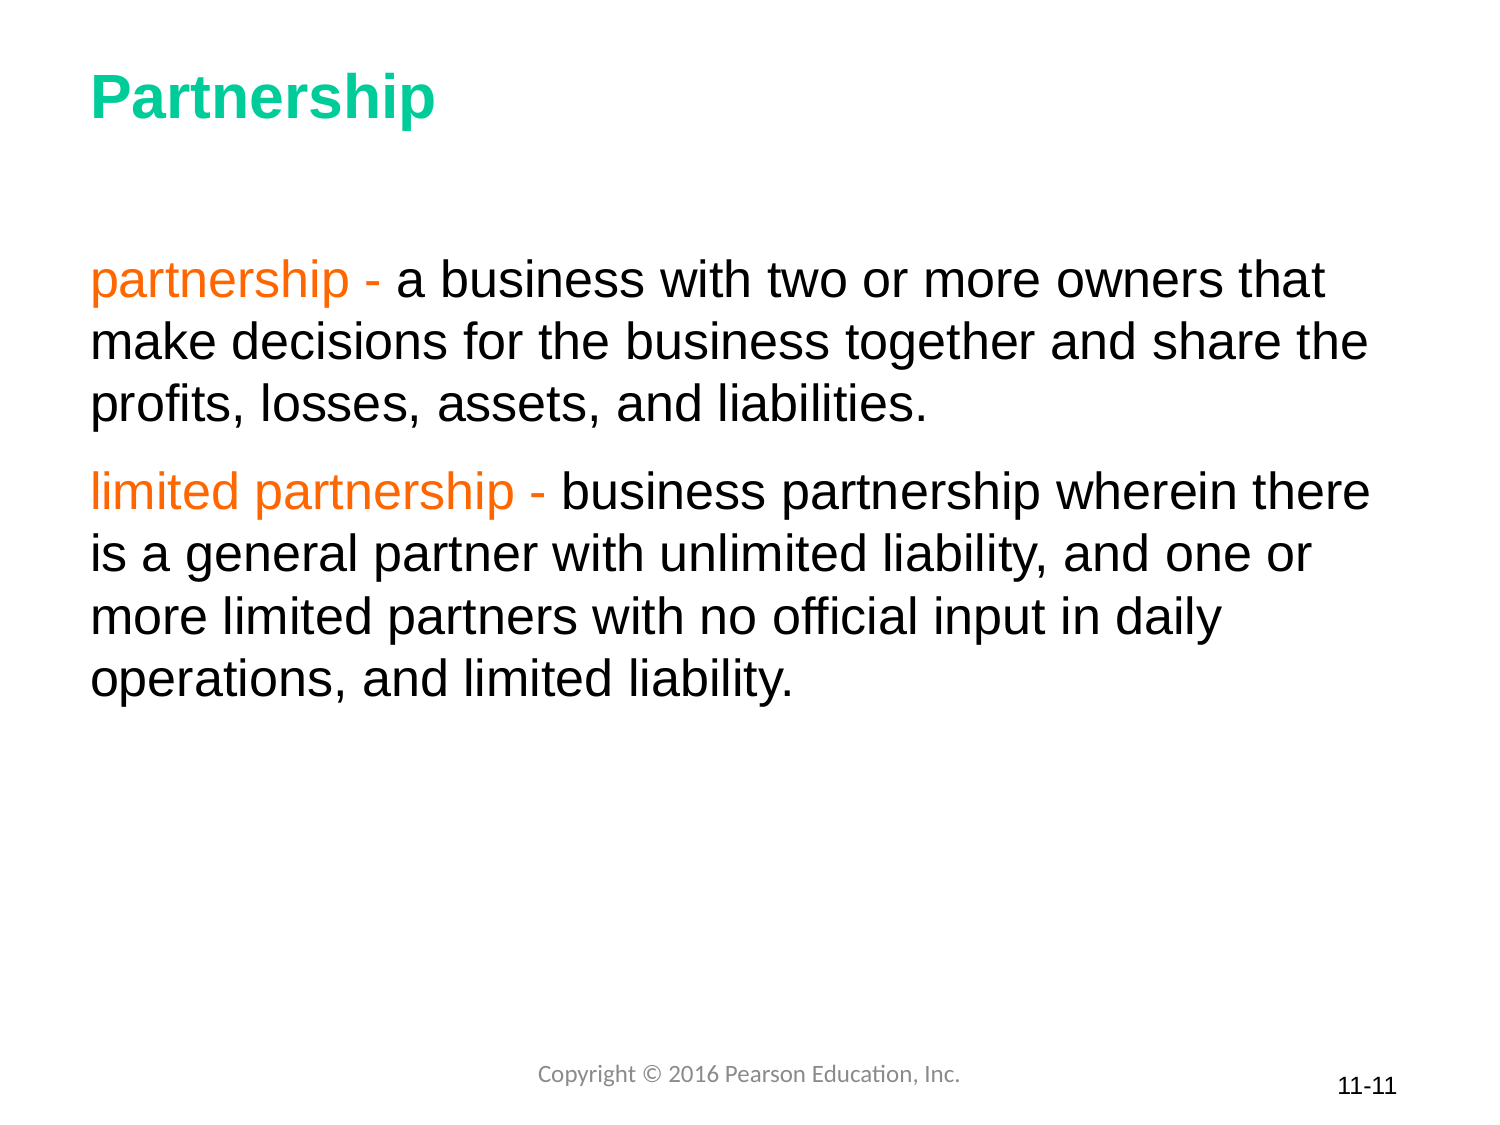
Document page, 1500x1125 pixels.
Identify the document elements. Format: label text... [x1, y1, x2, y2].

list partnership - a business with two or more owners that make decisions for the business together and share the profits, losses, assets, and liabilities. limited partnership - business partnership wherein there is a general partner with unlimited liability, and one or more limited partners with no official input in daily operations, and limited liability. [75, 237, 1425, 980]
footer Copyright © 2016 Pearson Education, Inc. [512, 1042, 988, 1103]
title Partnership [75, 0, 1425, 188]
